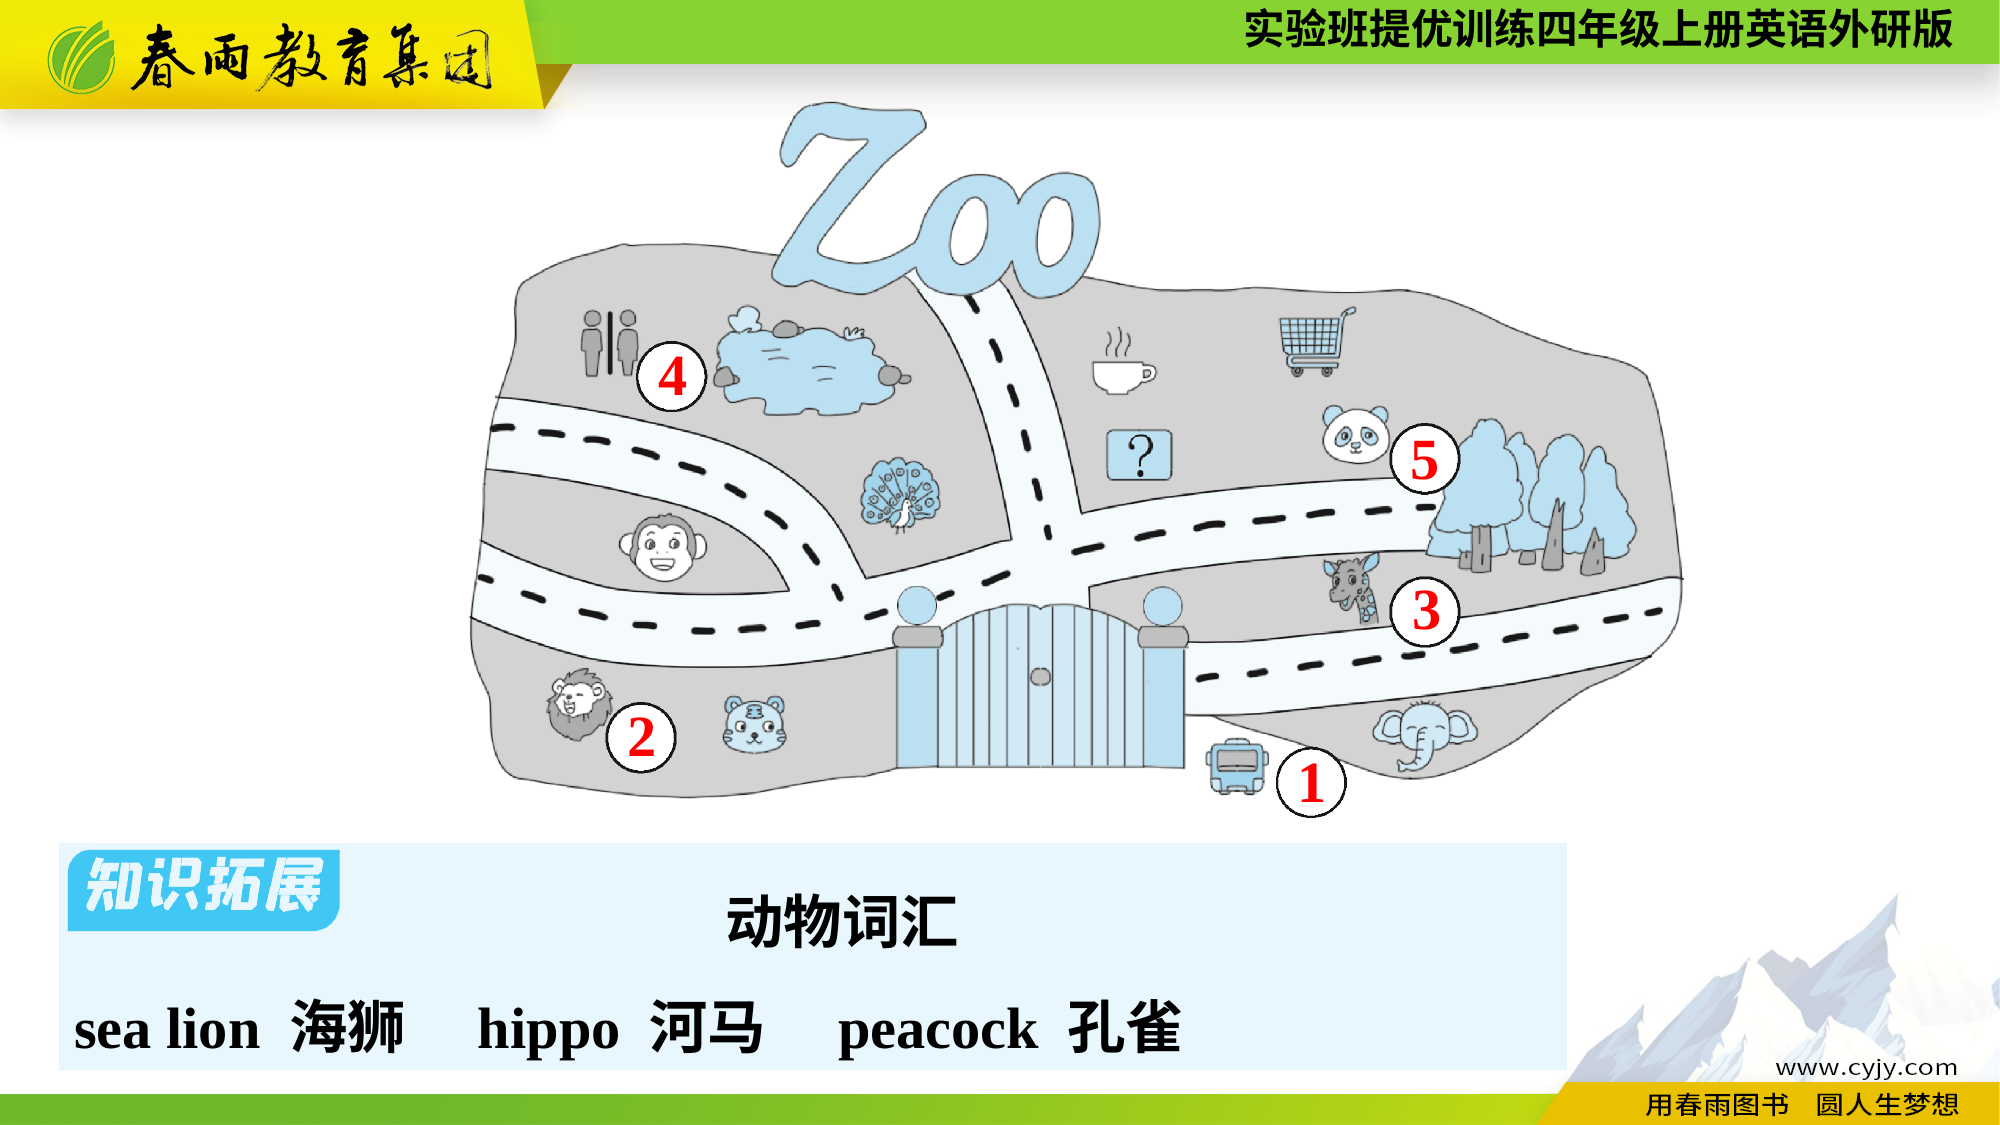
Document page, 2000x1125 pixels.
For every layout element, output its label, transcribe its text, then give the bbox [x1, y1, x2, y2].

list 动物词汇 sea lion 海狮 hippo 河马 peacock 孔雀 [59, 843, 1567, 1071]
picture [0, 0, 2000, 1125]
